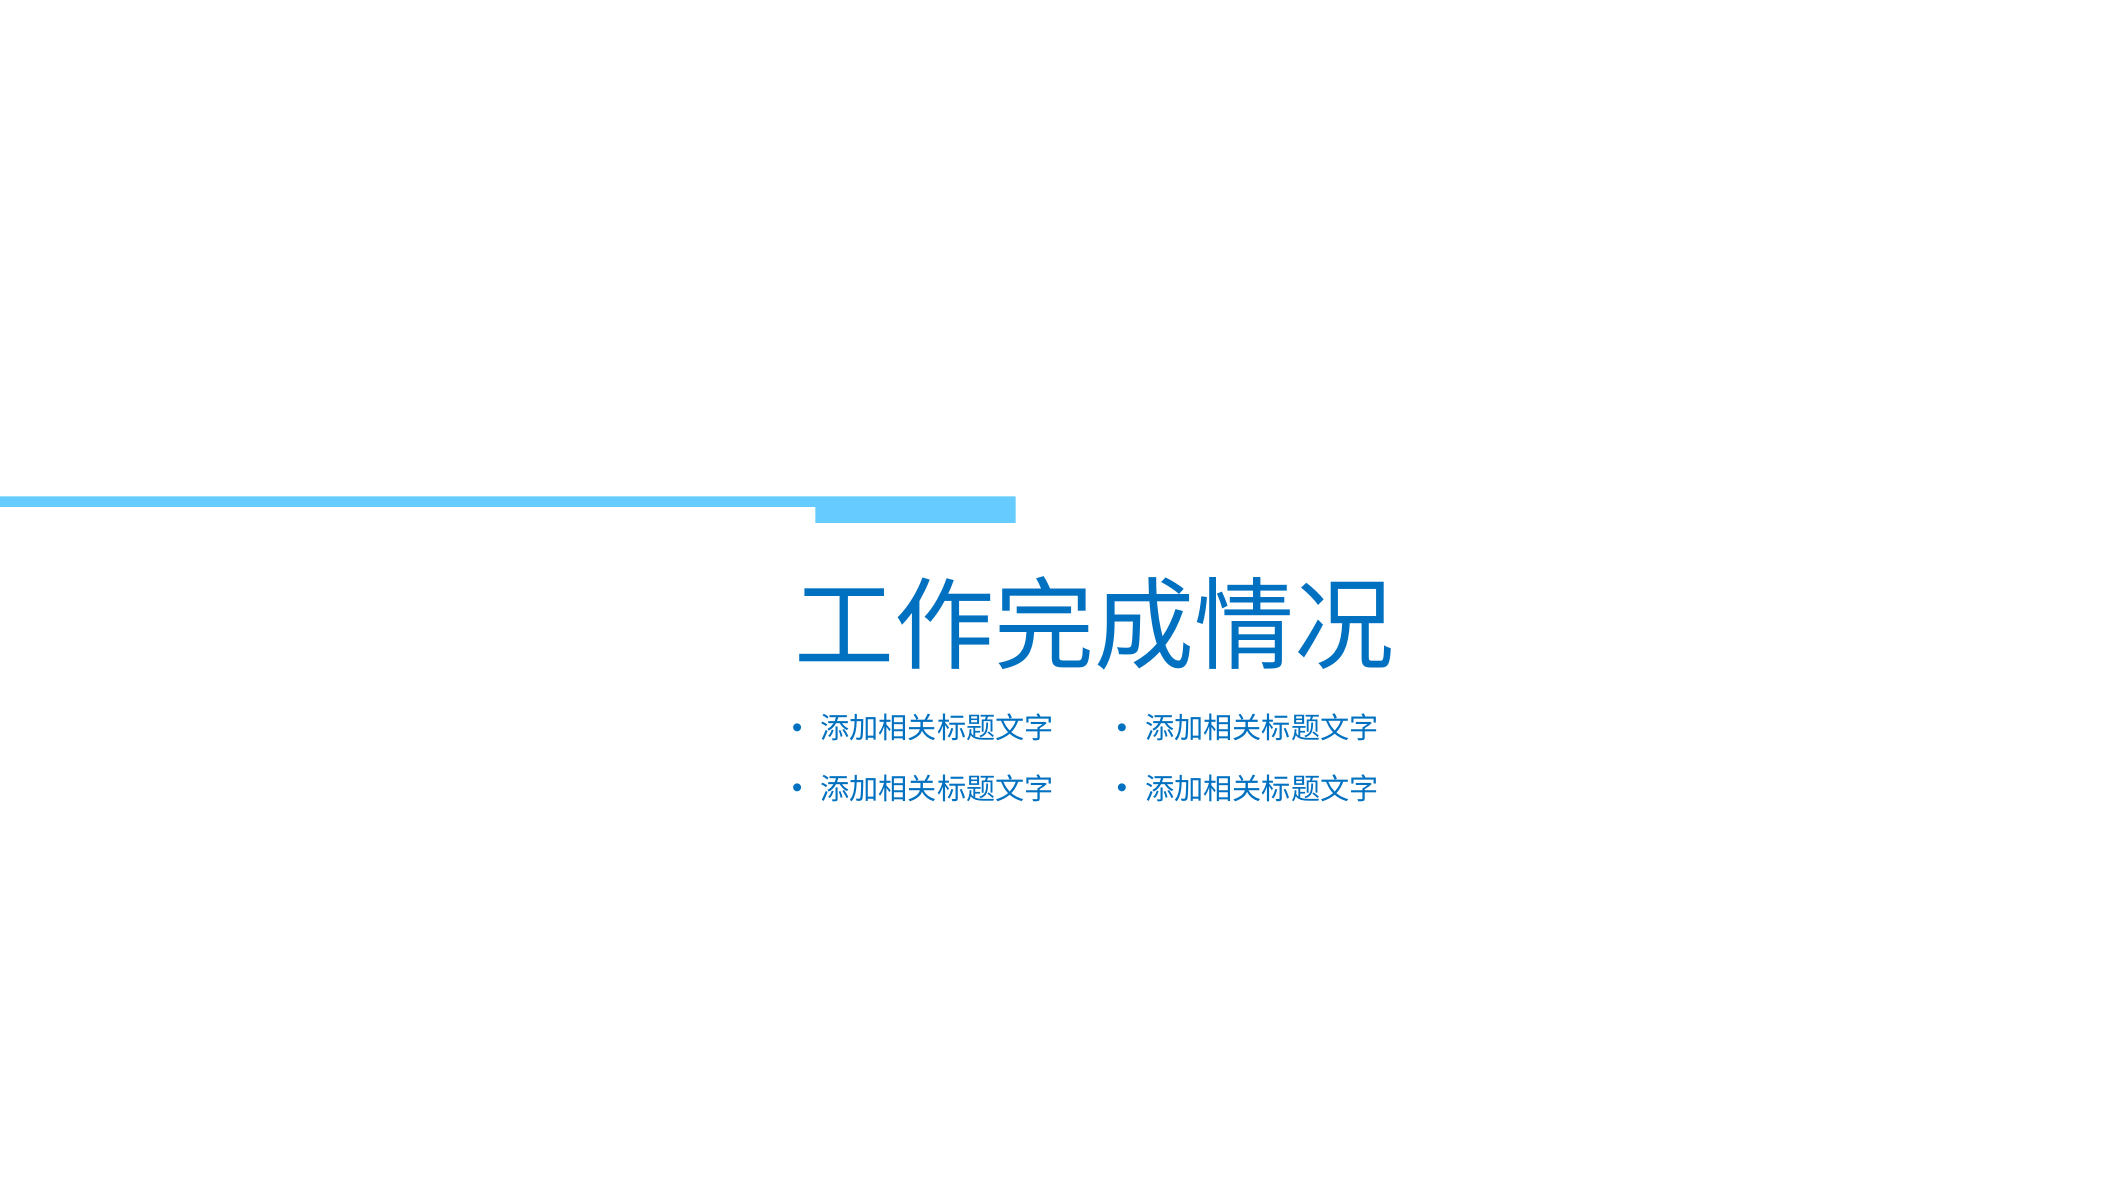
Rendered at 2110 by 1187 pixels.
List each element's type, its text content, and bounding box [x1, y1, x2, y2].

text_box 添加相关标题文字 [1102, 702, 1508, 752]
text_box 工作完成情况 [794, 561, 1409, 682]
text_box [0, 496, 1016, 523]
text_box 添加相关标题文字 [777, 702, 1102, 752]
text_box 添加相关标题文字 [1102, 762, 1508, 813]
text_box 添加相关标题文字 [777, 762, 1102, 813]
